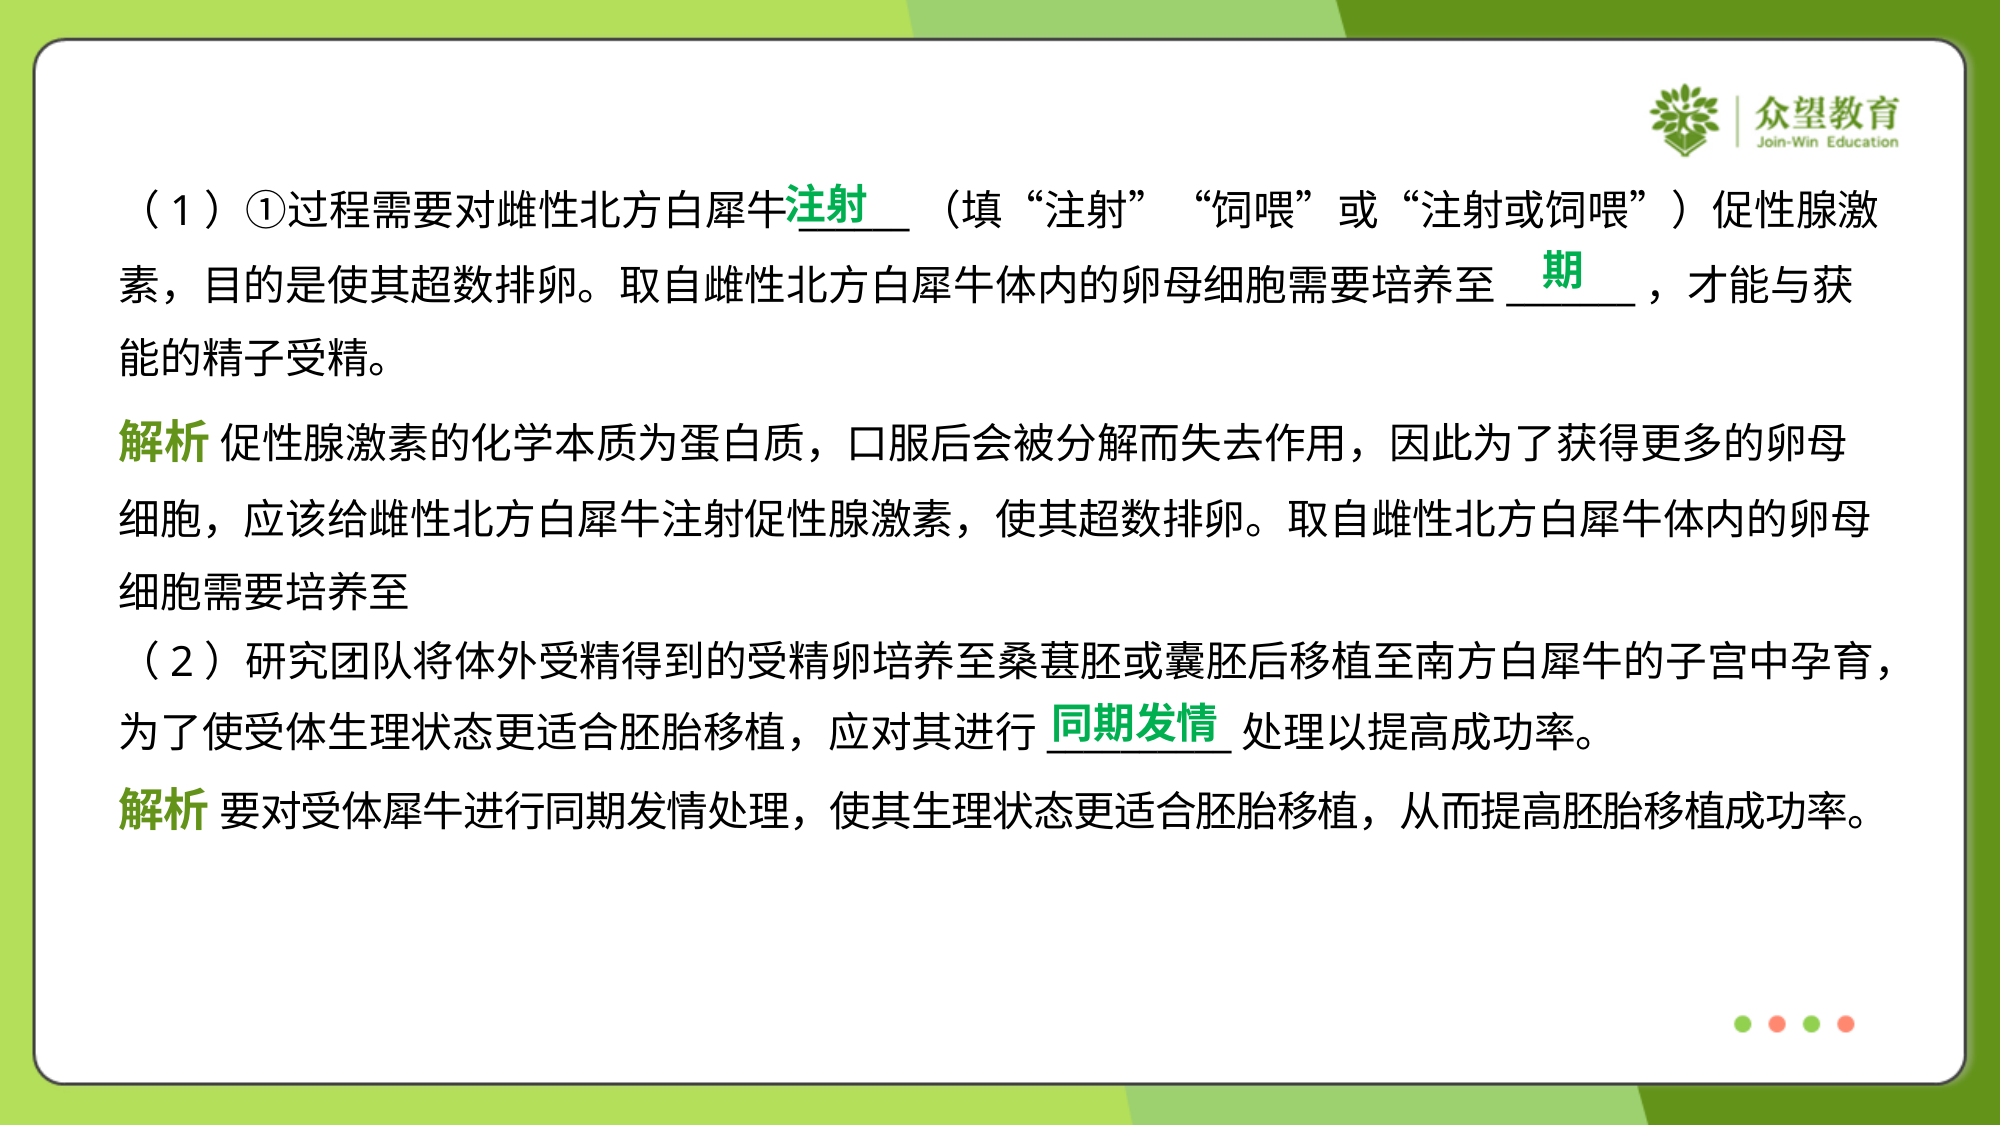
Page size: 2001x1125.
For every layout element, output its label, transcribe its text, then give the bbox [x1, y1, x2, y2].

text_box 解析 要对受体犀牛进行同期发情处理，使其生理状态更适合胚胎移植，从而提高胚胎移植成功率。 [118, 754, 1883, 826]
text_box 同期发情 [1036, 675, 1234, 740]
text_box （1）①过程需要对雌性北方白犀牛______（填“注射”“饲喂”或“注射或饲喂”）促性腺激 素，目的是使其超数排卵。取自雌性北方白犀牛体内的卵母细胞需要培养至_______，才能与获 能的精子受精。 [118, 158, 1883, 375]
text_box （2）研究团队将体外受精得到的受精卵培养至桑葚胚或囊胚后移植至南方白犀牛的子宫中孕育， 为了使受体生理状态更适合胚胎移植，应对其进行__________处理以提高成功率。 [118, 610, 1883, 749]
text_box 注射 [769, 152, 884, 220]
picture [0, 0, 2000, 1125]
